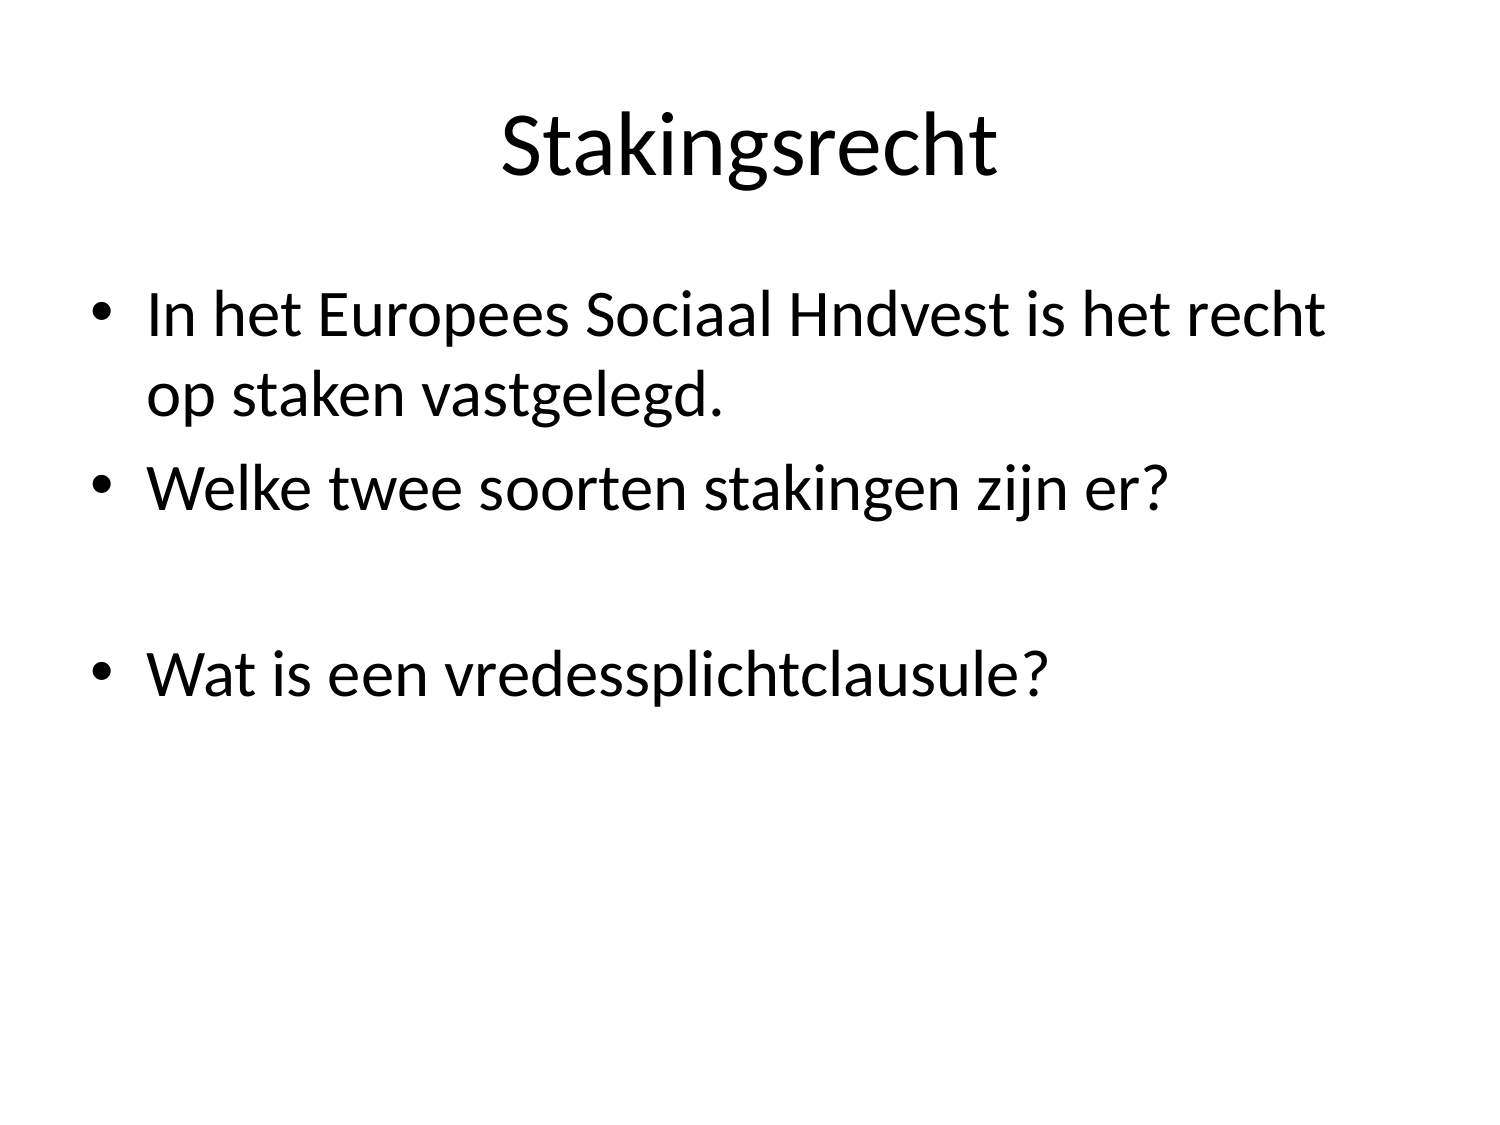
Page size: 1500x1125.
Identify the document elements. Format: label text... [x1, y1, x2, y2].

title Stakingsrecht [75, 45, 1425, 233]
list In het Europees Sociaal Hndvest is het recht op staken vastgelegd. Welke twee soorten stakingen zijn er? Wat is een vredessplichtclausule? [75, 262, 1425, 1005]
